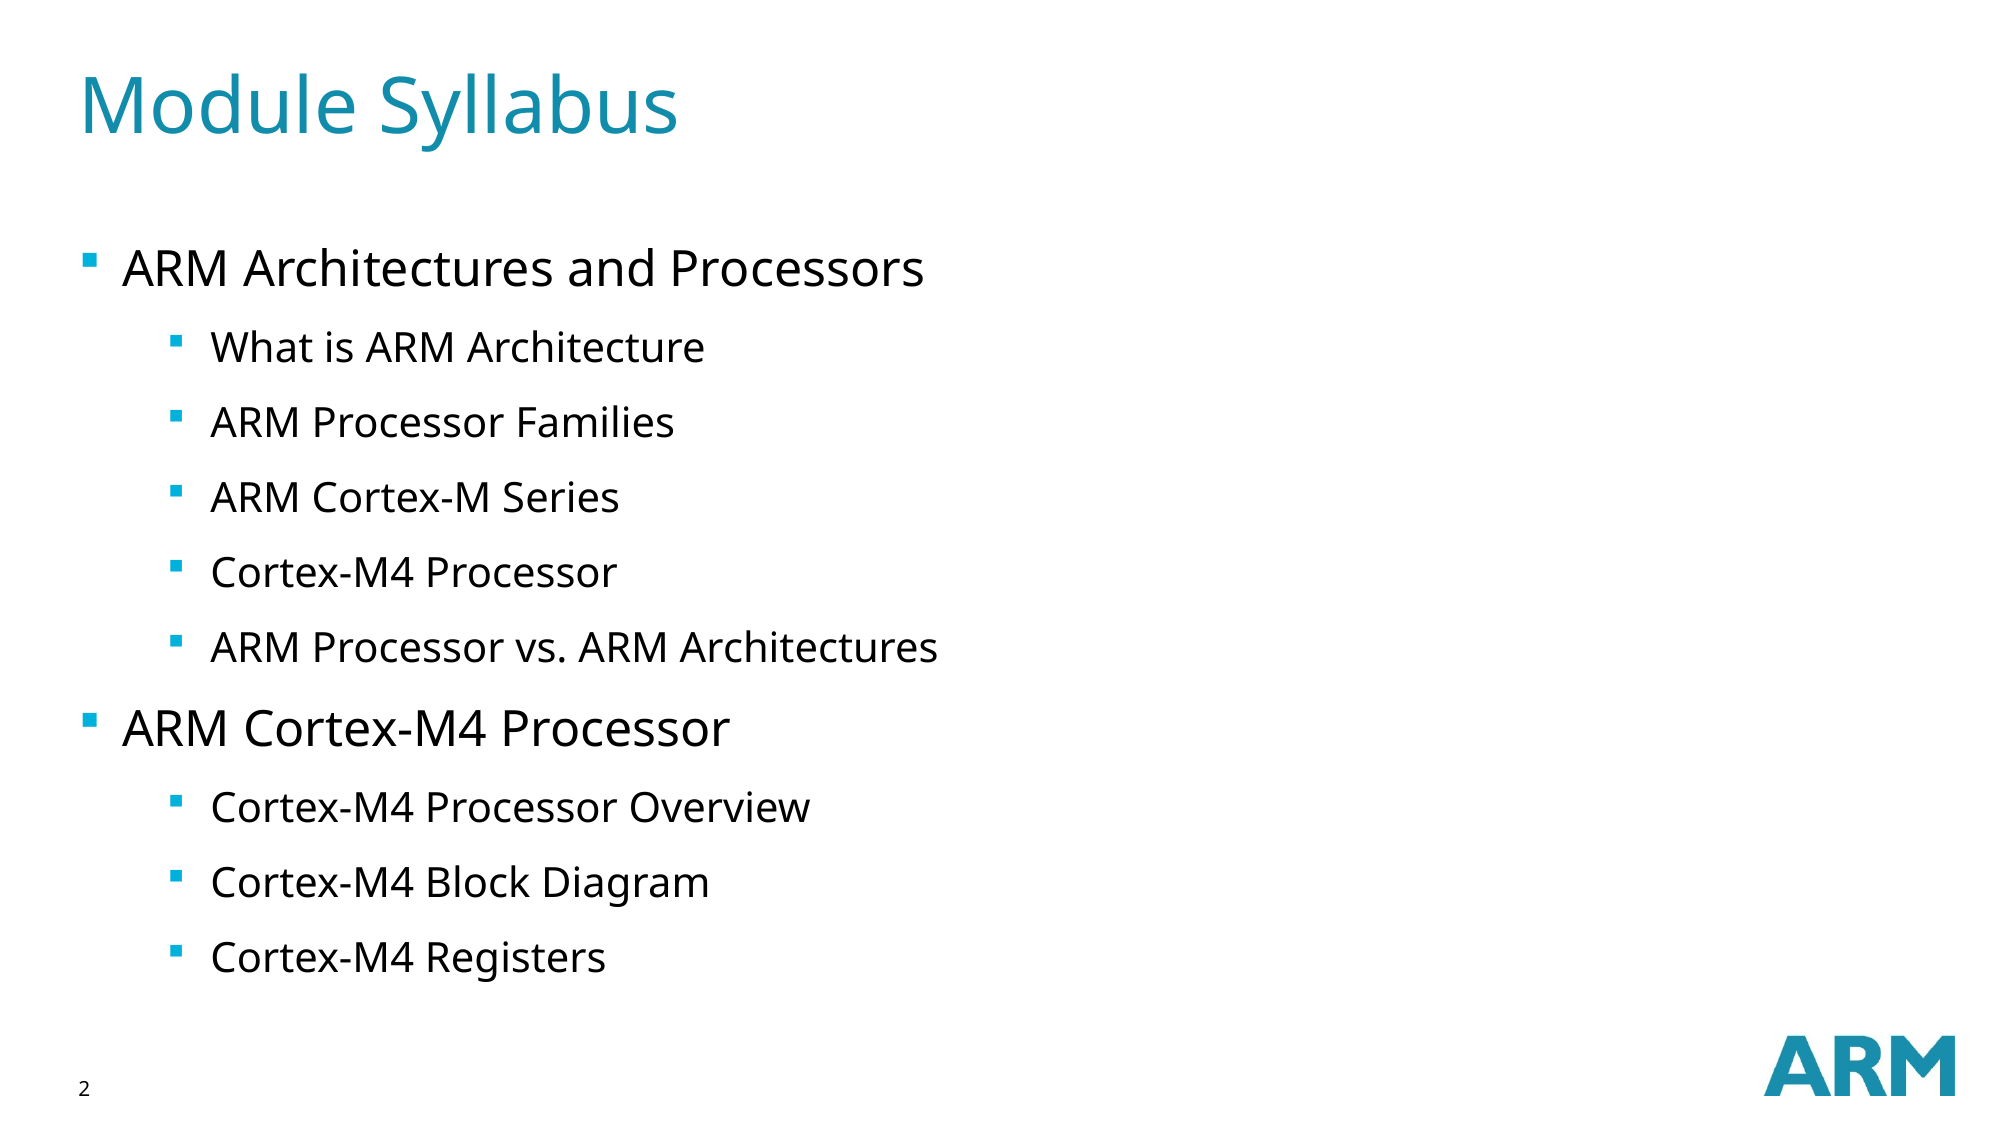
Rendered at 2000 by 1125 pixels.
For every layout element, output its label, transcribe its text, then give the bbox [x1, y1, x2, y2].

picture [1763, 1035, 1955, 1096]
list ARM Architectures and Processors What is ARM Architecture ARM Processor Families ARM Cortex-M Series Cortex-M4 Processor ARM Processor vs. ARM Architectures ARM Cortex-M4 Processor Cortex-M4 Processor Overview Cortex-M4 Block Diagram Cortex-M4 Registers [78, 236, 1909, 1004]
title Module Syllabus [78, 55, 1910, 150]
